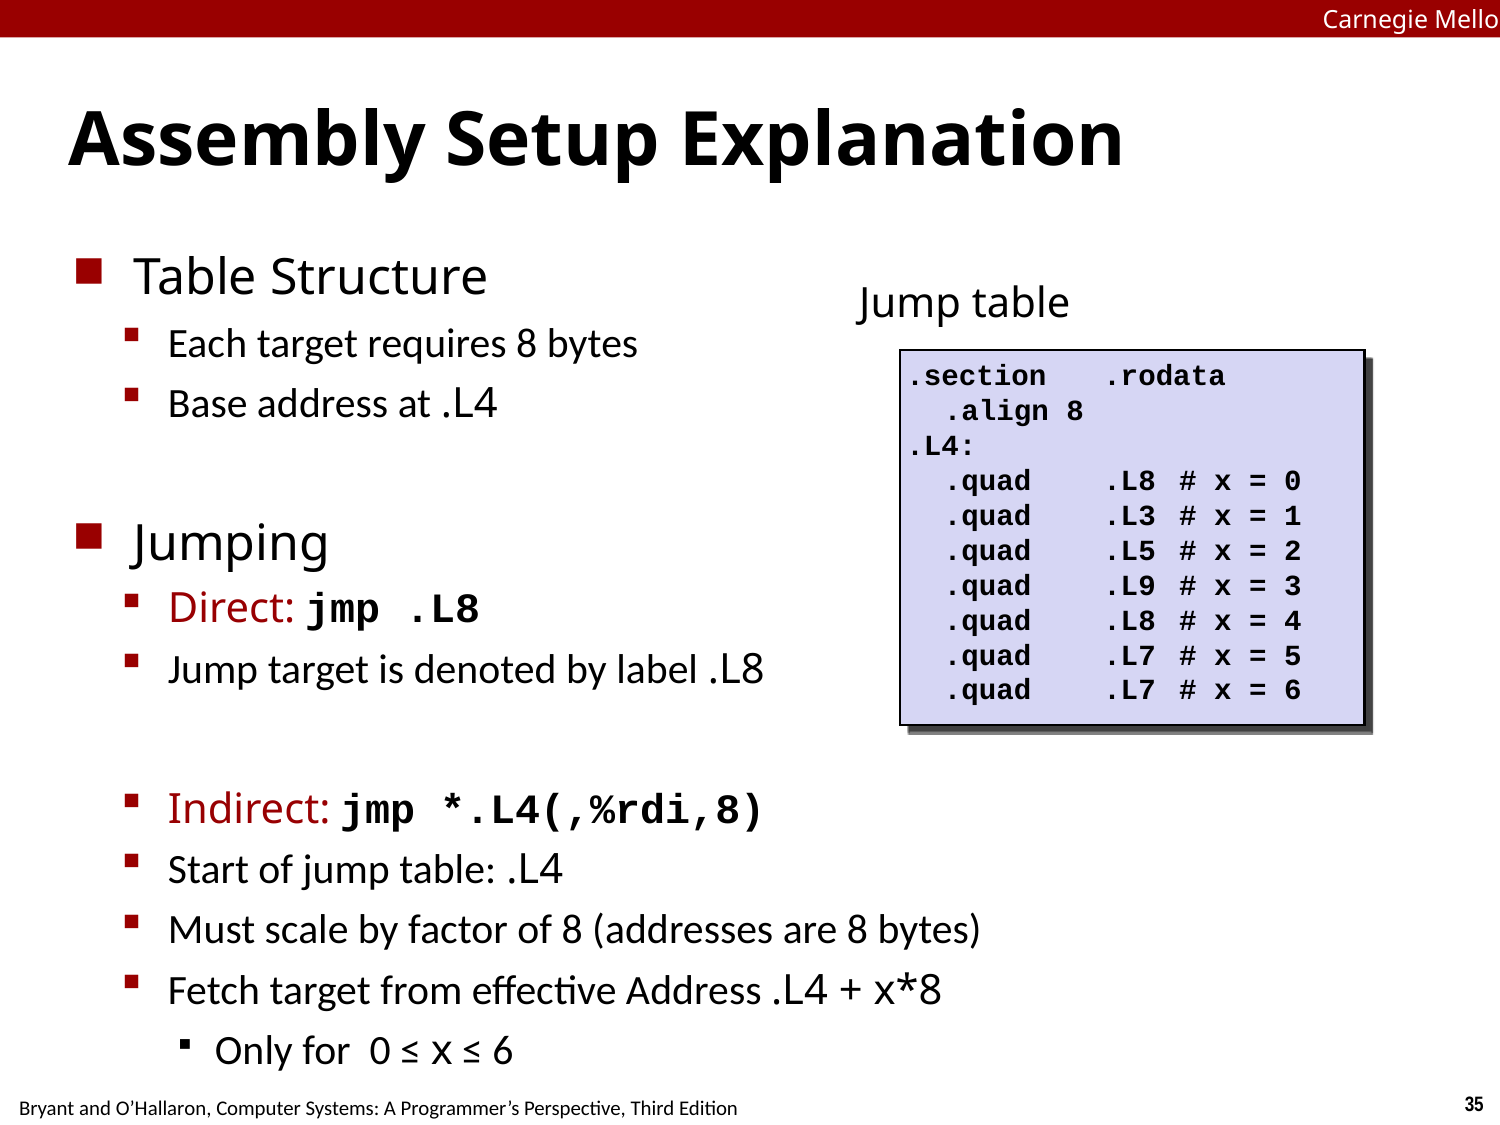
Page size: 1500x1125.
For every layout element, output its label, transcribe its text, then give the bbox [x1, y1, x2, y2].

title Assembly Setup Explanation [62, 41, 1438, 230]
text_box [0, 0, 1500, 38]
text_box Carnegie Mellon [1322, 3, 1500, 33]
list Table Structure Each target requires 8 bytes Base address at .L4 Jumping Direct: jmp .L8 Jump target is denoted by label .L8 Indirect: jmp *.L4(,%rdi,8) Start of jump table: .L4 Must scale by factor of 8 (addresses are 8 bytes) Fetch target from effective Address .L4 + x*8 Only for 0 ≤ x ≤ 6 [62, 237, 1438, 1084]
text_box .section .rodata .align 8 .L4: .quad .L8 # x = 0 .quad .L3 # x = 1 .quad .L5 # x = 2 .quad .L9 # x = 3 .quad .L8 # x = 4 .quad .L7 # x = 5 .quad .L7 # x = 6 [900, 349, 1365, 725]
text_box Jump table [852, 270, 1077, 333]
